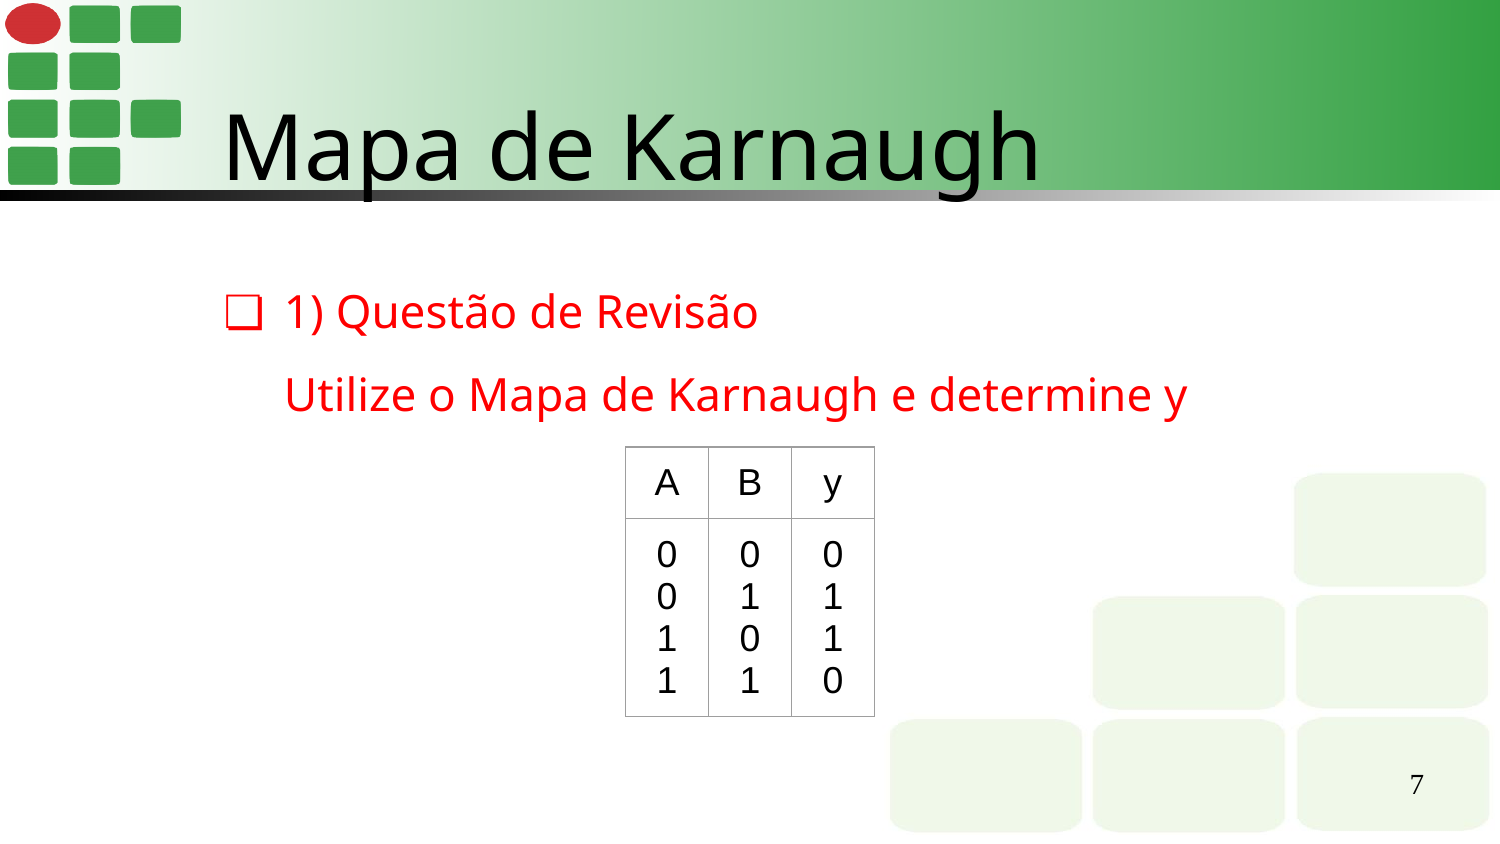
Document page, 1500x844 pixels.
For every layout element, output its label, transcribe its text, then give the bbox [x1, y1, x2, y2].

table_header A [626, 448, 708, 518]
table_cell 0 1 1 0 [792, 519, 874, 716]
table_header y [792, 448, 874, 518]
text_box Mapa de Karnaugh [206, 26, 1468, 207]
table_cell 0 0 1 1 [626, 519, 708, 716]
text_box 1) Questão de Revisão Utilize o Mapa de Karnaugh e determine y [193, 248, 1469, 413]
table_cell 0 1 0 1 [709, 519, 791, 716]
slide_number ‹#› [1075, 768, 1425, 827]
picture [803, 441, 1495, 835]
table_header B [709, 448, 791, 518]
picture [5, 3, 181, 185]
